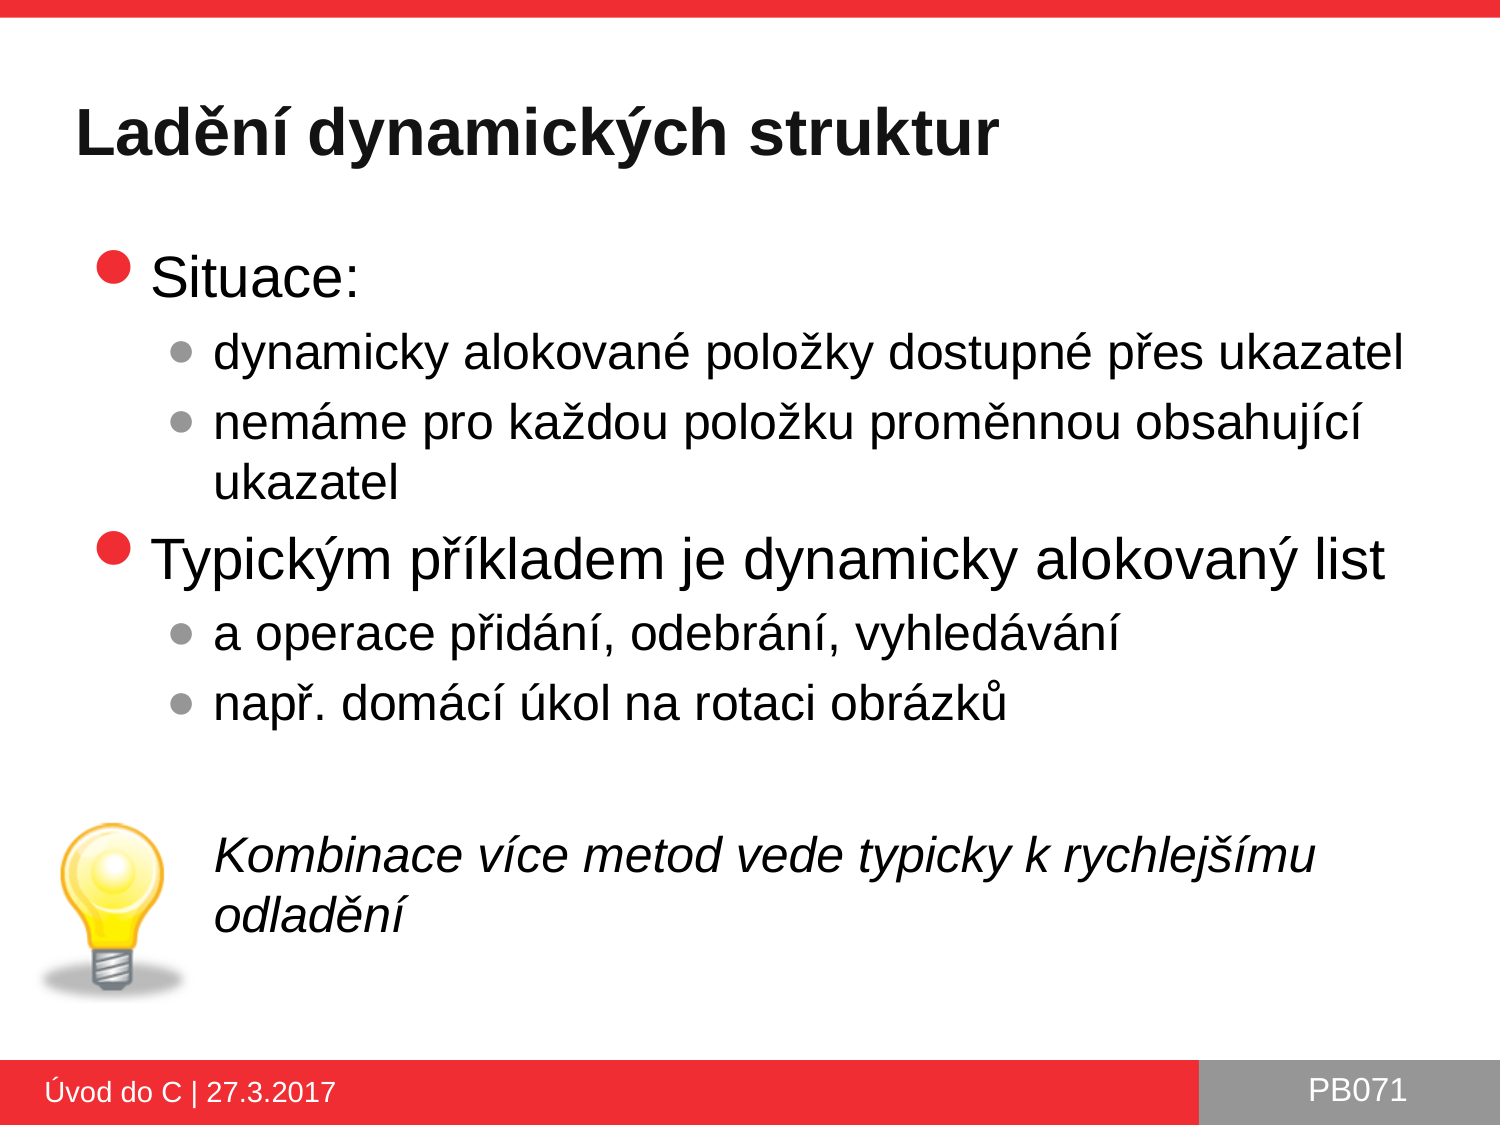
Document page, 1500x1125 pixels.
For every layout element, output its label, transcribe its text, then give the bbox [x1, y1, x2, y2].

picture [12, 812, 213, 1013]
title Ladění dynamických struktur [75, 45, 1471, 208]
footer Úvod do C | 27.3.2017 [29, 1065, 1199, 1125]
list Situace: dynamicky alokované položky dostupné přes ukazatel nemáme pro každou položku proměnnou obsahující ukazatel Typickým příkladem je dynamicky alokovaný list a operace přidání, odebrání, vyhledávání např. domácí úkol na rotaci obrázků Kombinace více metod vede typicky k rychlejšímu odladění [76, 231, 1459, 1024]
